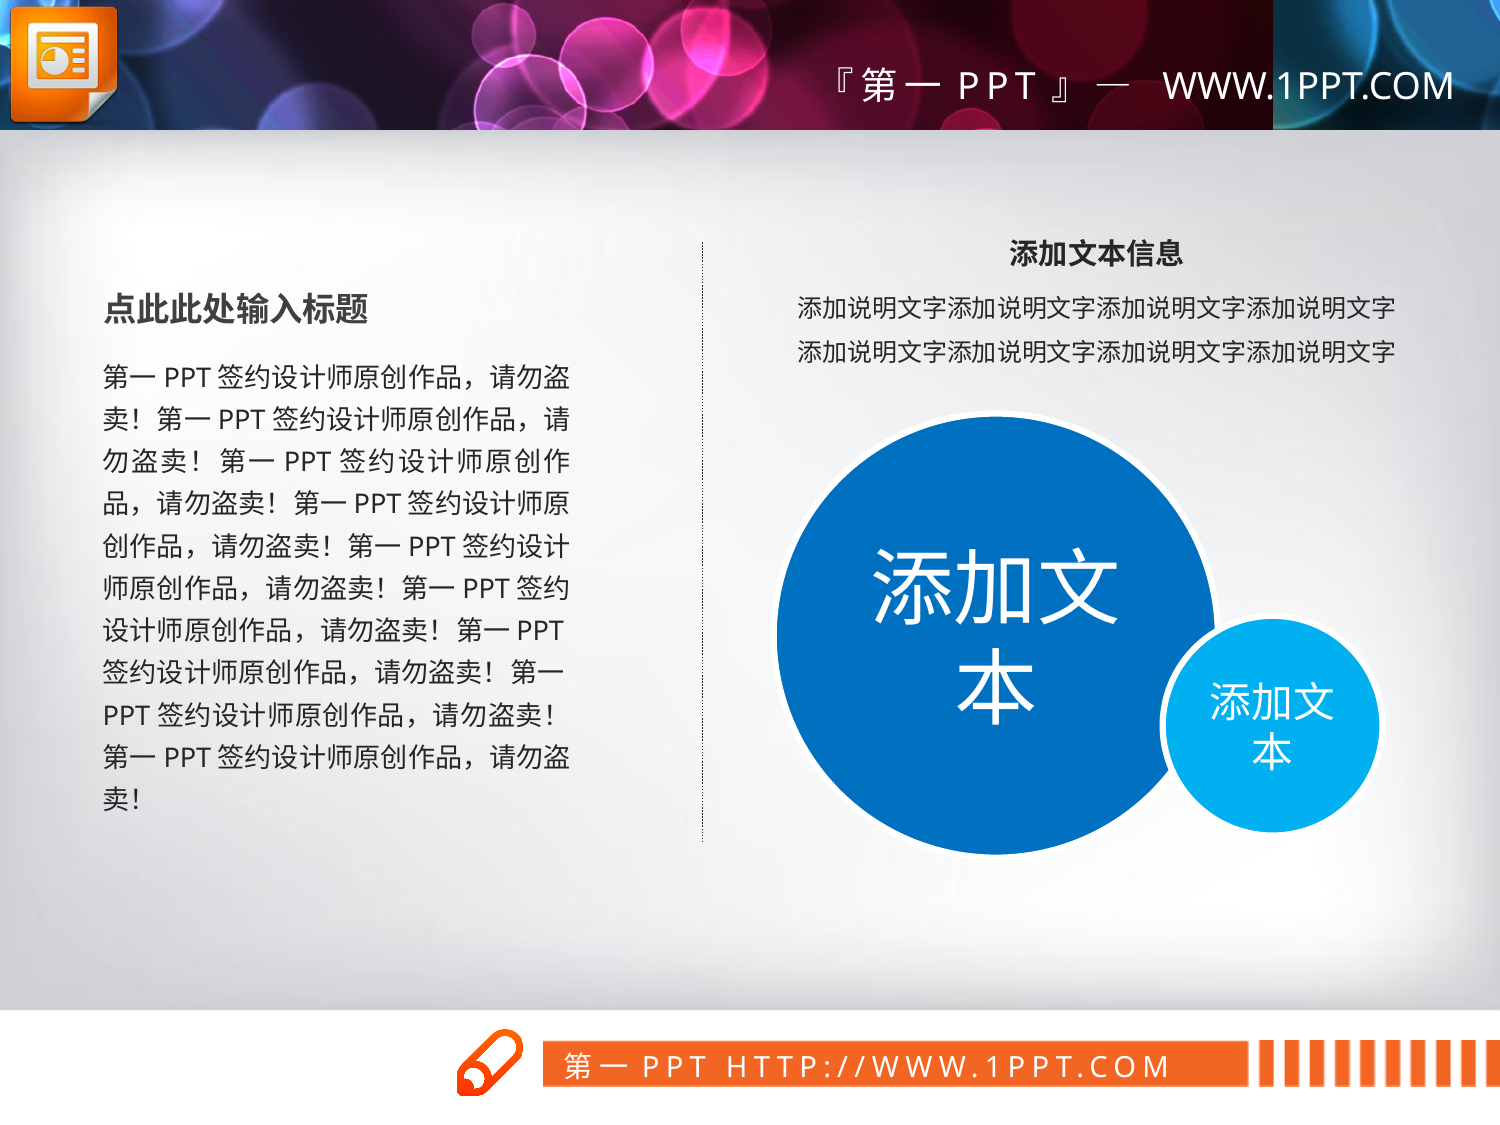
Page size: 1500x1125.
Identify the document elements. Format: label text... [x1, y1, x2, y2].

picture [0, 0, 1500, 1012]
picture [543, 1040, 1500, 1087]
text_box 添加文本 [771, 411, 1220, 860]
text_box 添加文本 [1160, 613, 1385, 838]
text_box 点此此处输入标题 [88, 270, 467, 336]
text_box 第一PPT签约设计师原创作品，请勿盗卖！第一PPT签约设计师原创作品，请勿盗卖！第一PPT签约设计师原创作品，请勿盗卖！第一PPT签约设计师原创作品，请勿盗卖！第一PPT签约设计师原创作品，请勿盗卖！第一PPT签约设计师原创作品，请勿盗卖！第一PPT签约设计师原创作品，请勿盗卖！第一PPT签约设计师原创作品，请勿盗卖！第一PPT签约设计师原创作品，请勿盗卖！ [88, 343, 585, 822]
text_box 添加文本信息 添加说明文字添加说明文字添加说明文字添加说明文字添加说明文字添加说明文字添加说明文字添加说明文字 [773, 228, 1421, 384]
